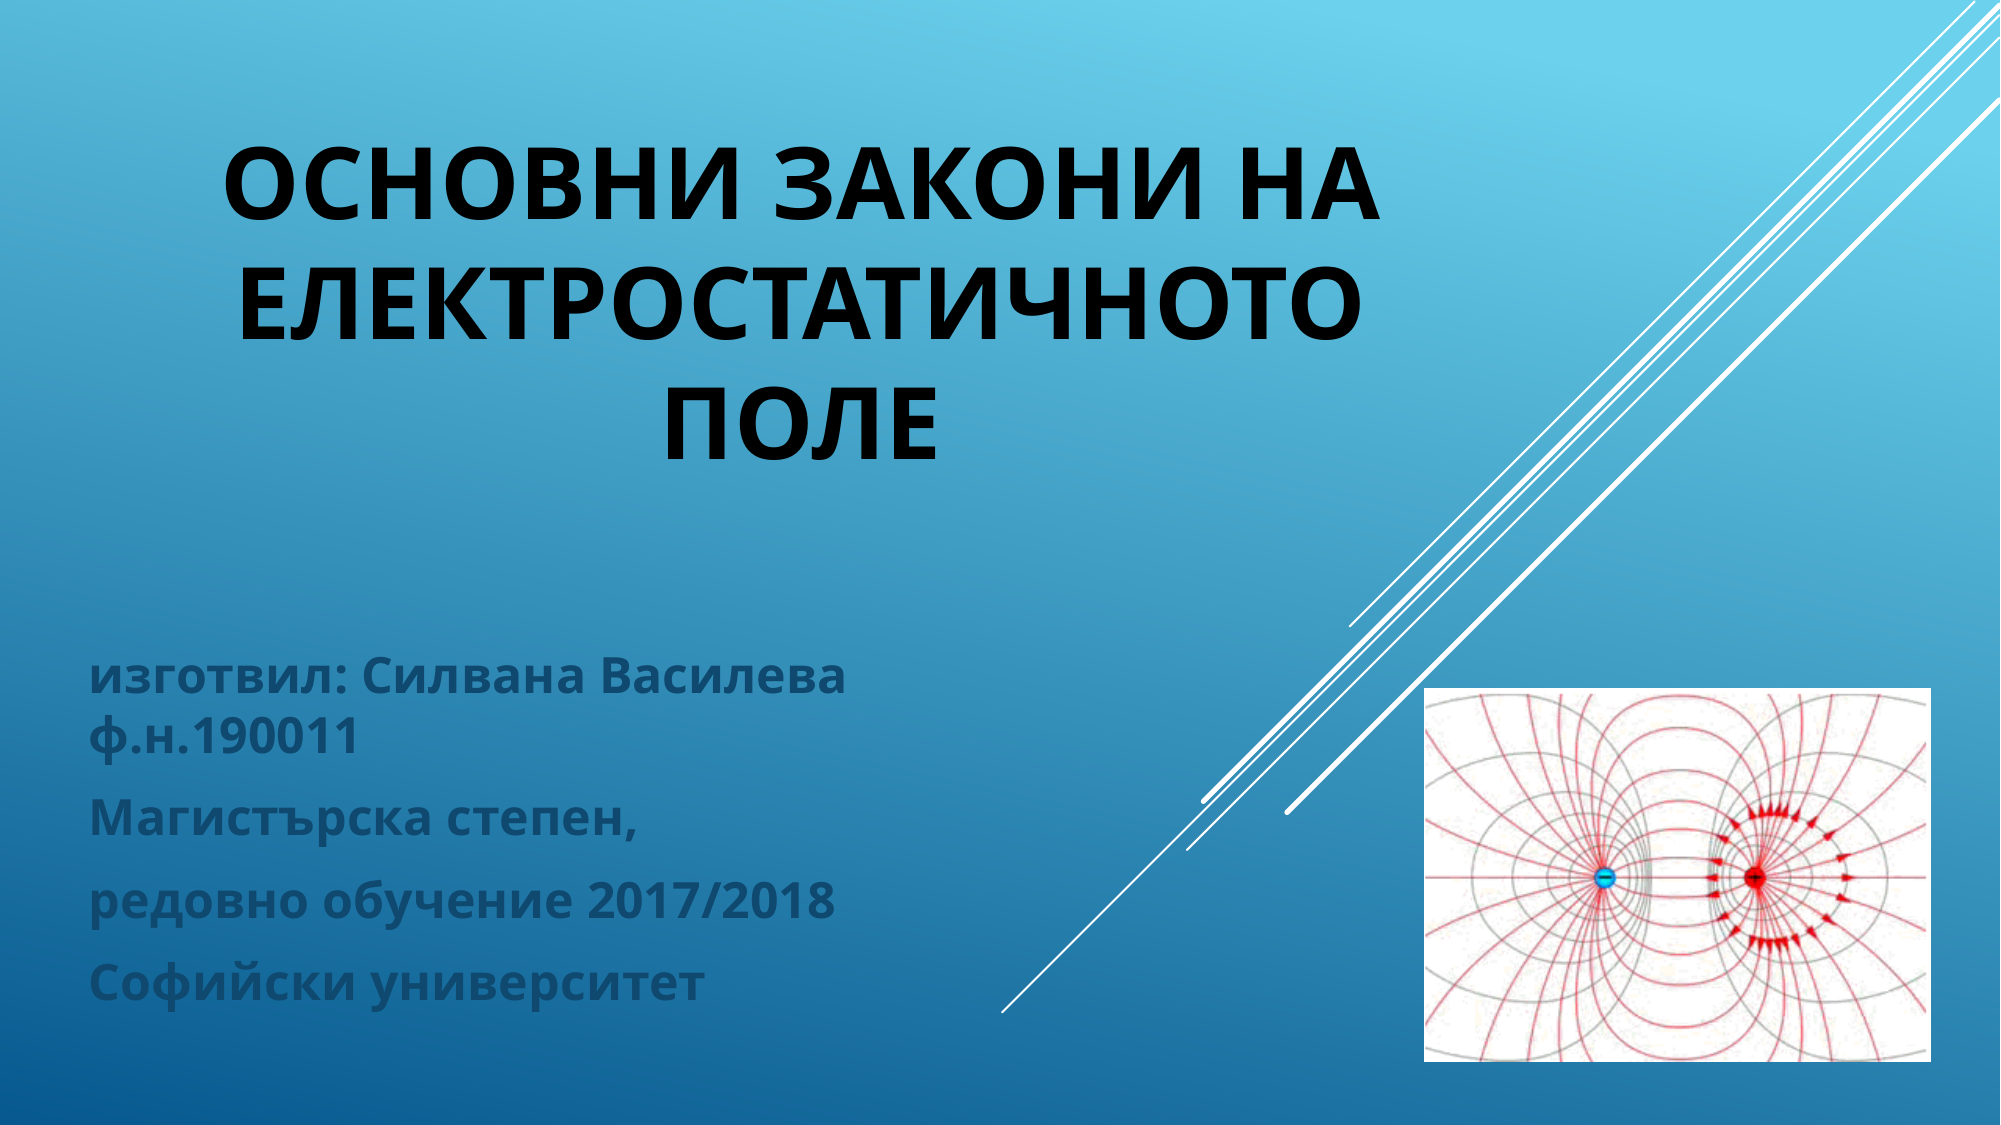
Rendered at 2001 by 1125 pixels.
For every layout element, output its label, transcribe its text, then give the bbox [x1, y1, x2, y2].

picture [1424, 687, 1932, 1062]
title Основни закони на електростатичното поле [144, 0, 1458, 488]
subtitle изготвил: Силвана Василева ф.н.190011 Магистърска степен, редовно обучение 2017/2018 Софийски университет [73, 635, 1124, 956]
